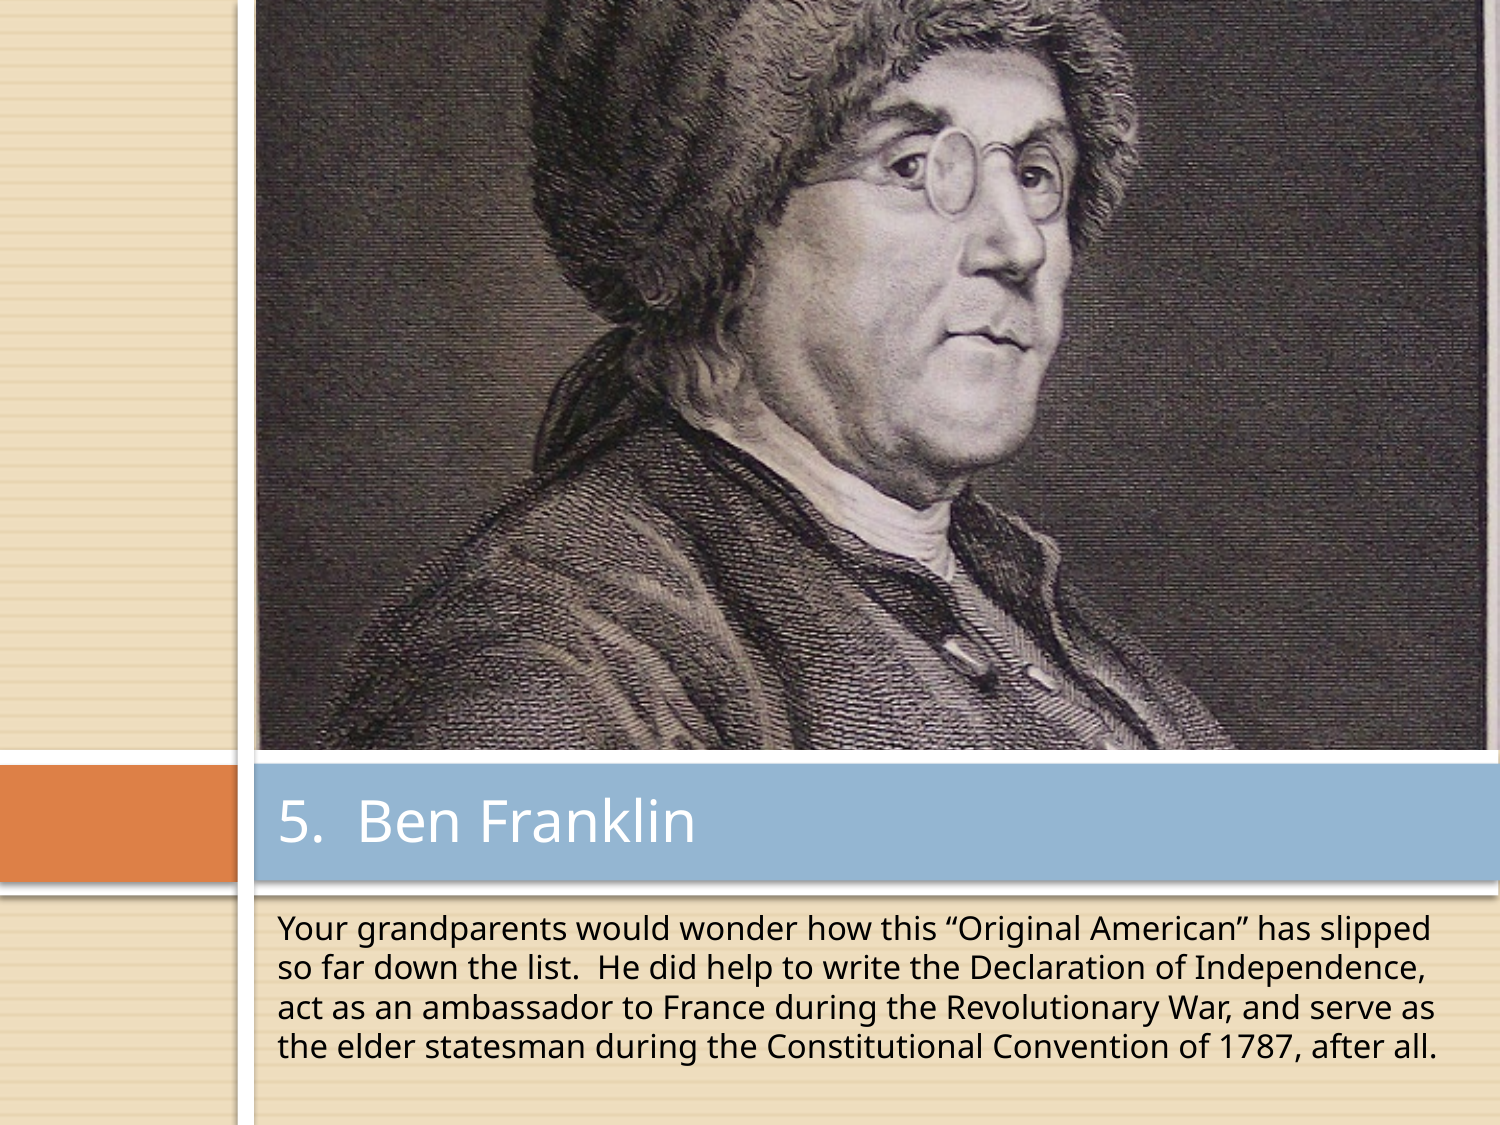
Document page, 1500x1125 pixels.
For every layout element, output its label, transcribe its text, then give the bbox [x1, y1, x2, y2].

title 5. Ben Franklin [262, 762, 1463, 875]
list Your grandparents would wonder how this “Original American” has slipped so far down the list. He did help to write the Declaration of Independence, act as an ambassador to France during the Revolutionary War, and serve as the elder statesman during the Constitutional Convention of 1787, after all. [262, 900, 1463, 1100]
picture [255, 0, 1500, 750]
